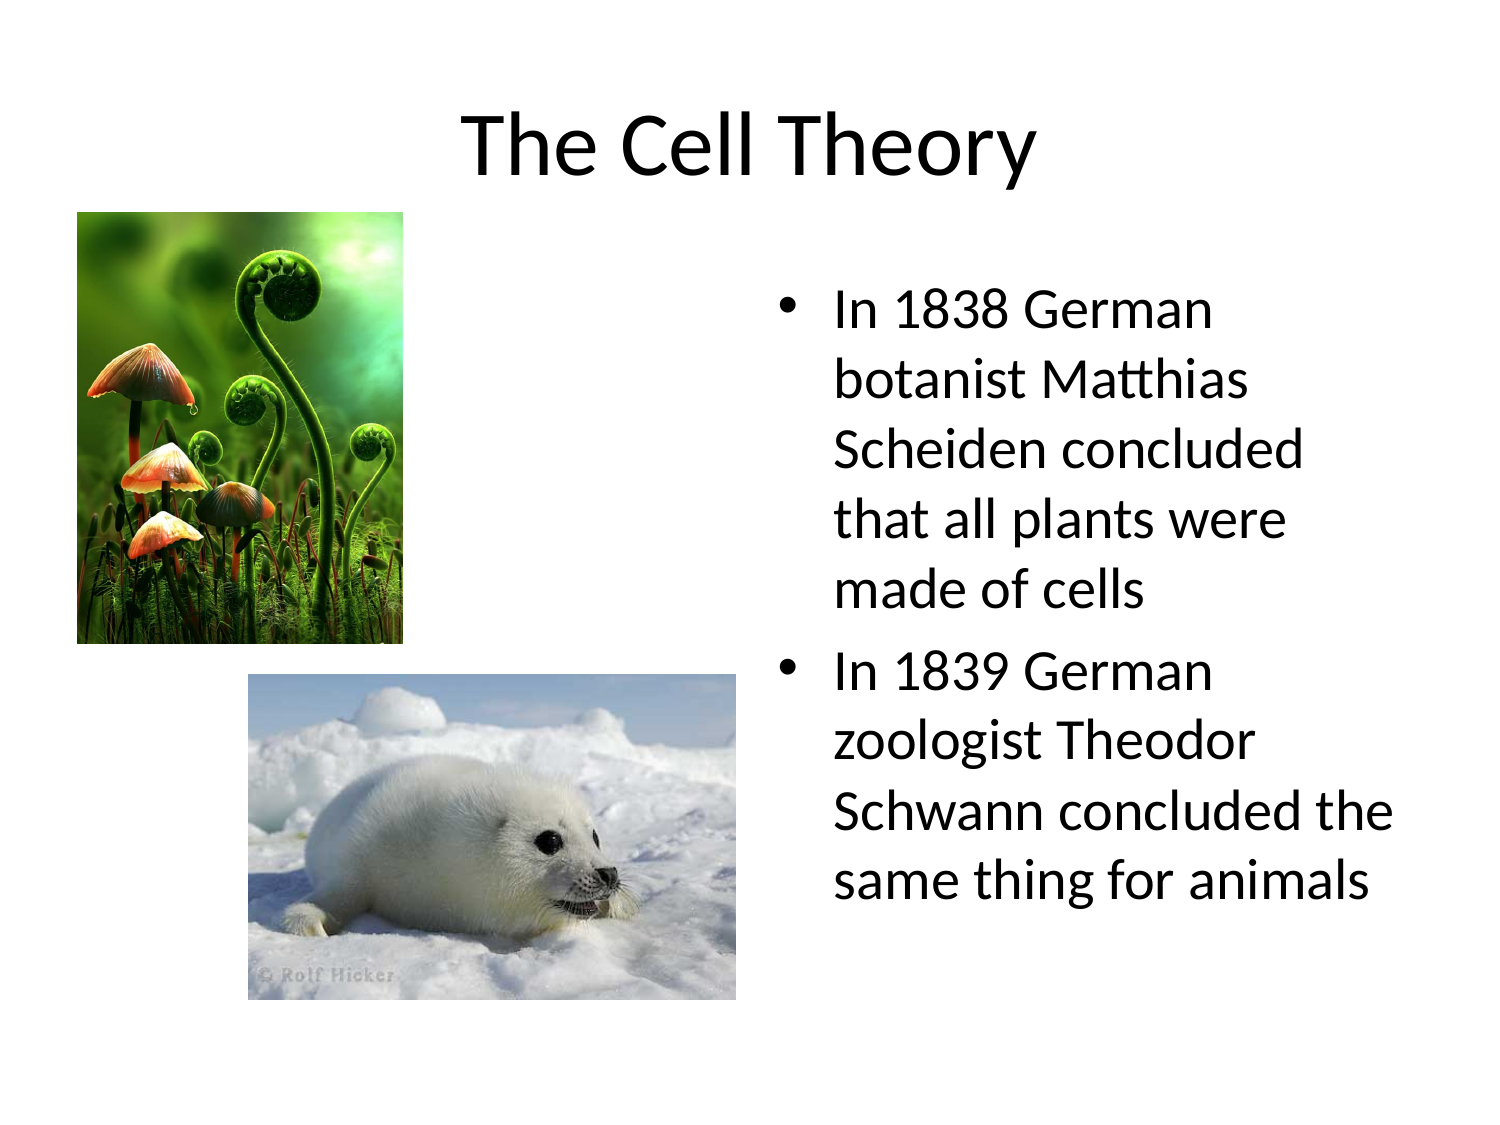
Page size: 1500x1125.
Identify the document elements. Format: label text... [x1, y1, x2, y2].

picture [77, 212, 403, 644]
title The Cell Theory [75, 45, 1425, 233]
list In 1838 German botanist Matthias Scheiden concluded that all plants were made of cells In 1839 German zoologist Theodor Schwann concluded the same thing for animals [762, 262, 1425, 1005]
picture [248, 674, 737, 1001]
